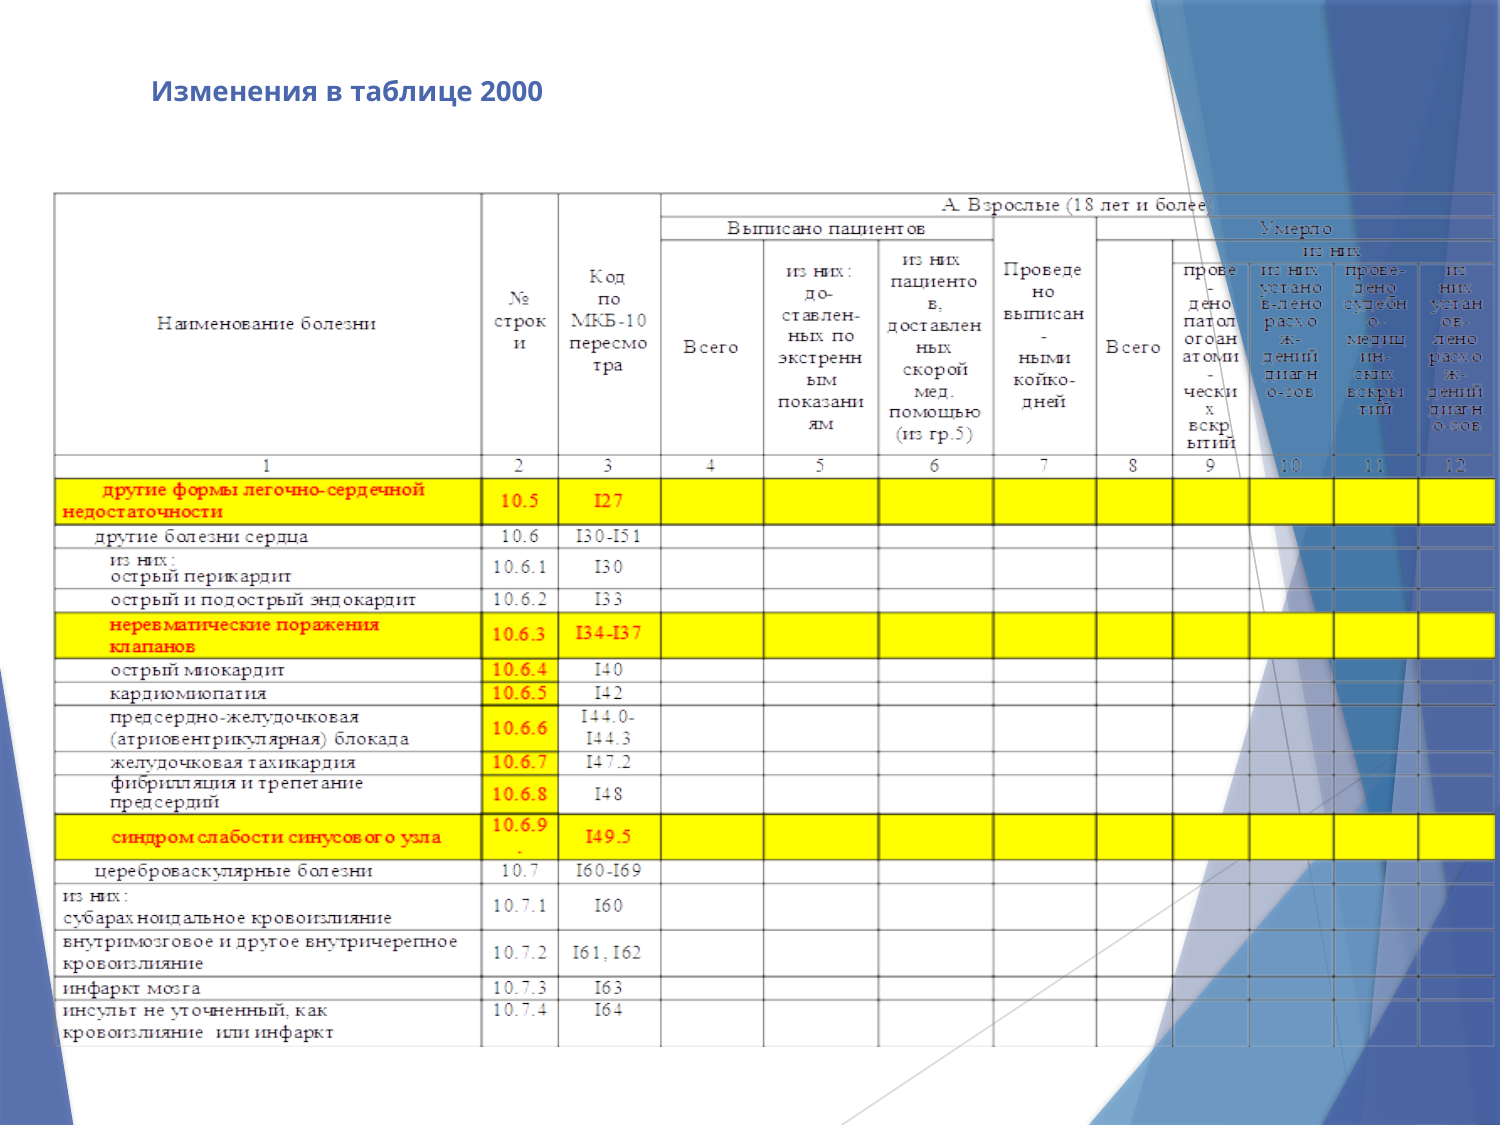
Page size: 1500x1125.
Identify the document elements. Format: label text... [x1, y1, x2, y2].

title Изменения в таблице 2000 [135, 66, 1258, 149]
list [52, 191, 1495, 1048]
